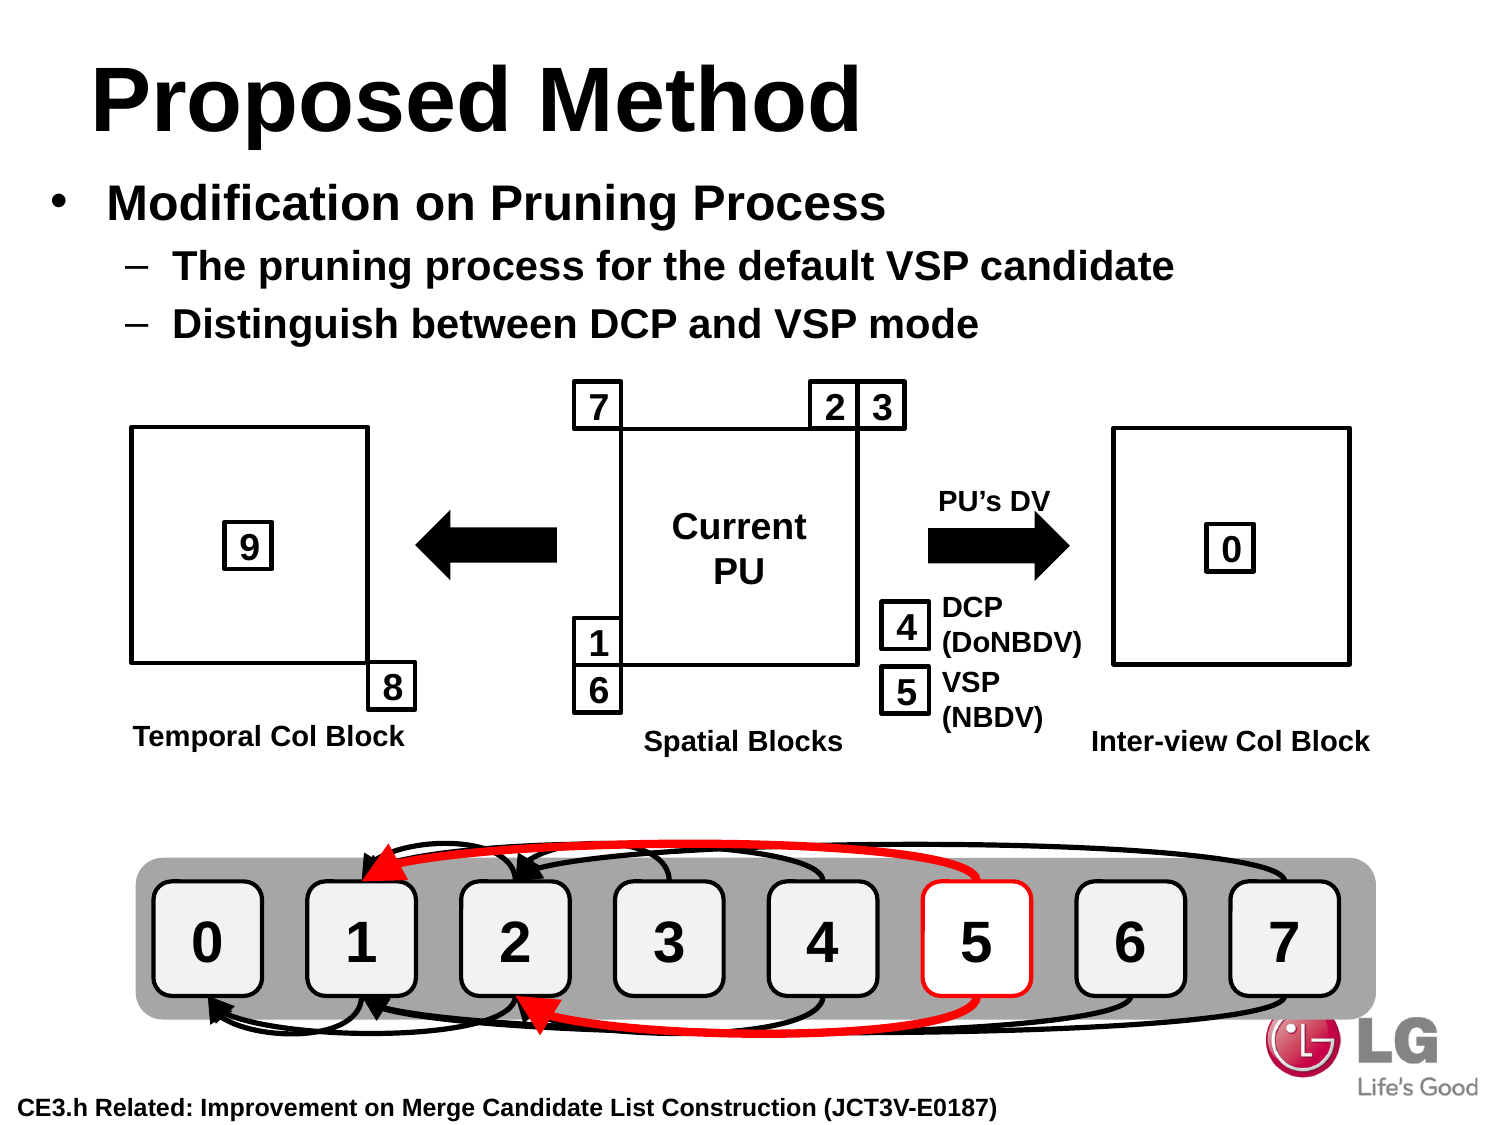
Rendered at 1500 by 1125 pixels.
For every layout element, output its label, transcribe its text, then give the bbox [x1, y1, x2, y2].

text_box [753, 857, 1377, 1020]
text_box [75, 381, 1425, 766]
picture [1265, 996, 1478, 1102]
list Modification on Pruning Process The pruning process for the default VSP candidate Distinguish between DCP and VSP mode [35, 162, 1500, 973]
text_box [135, 857, 664, 1020]
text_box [677, 857, 740, 1020]
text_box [745, 764, 749, 1125]
title Proposed Method [75, 0, 1425, 162]
